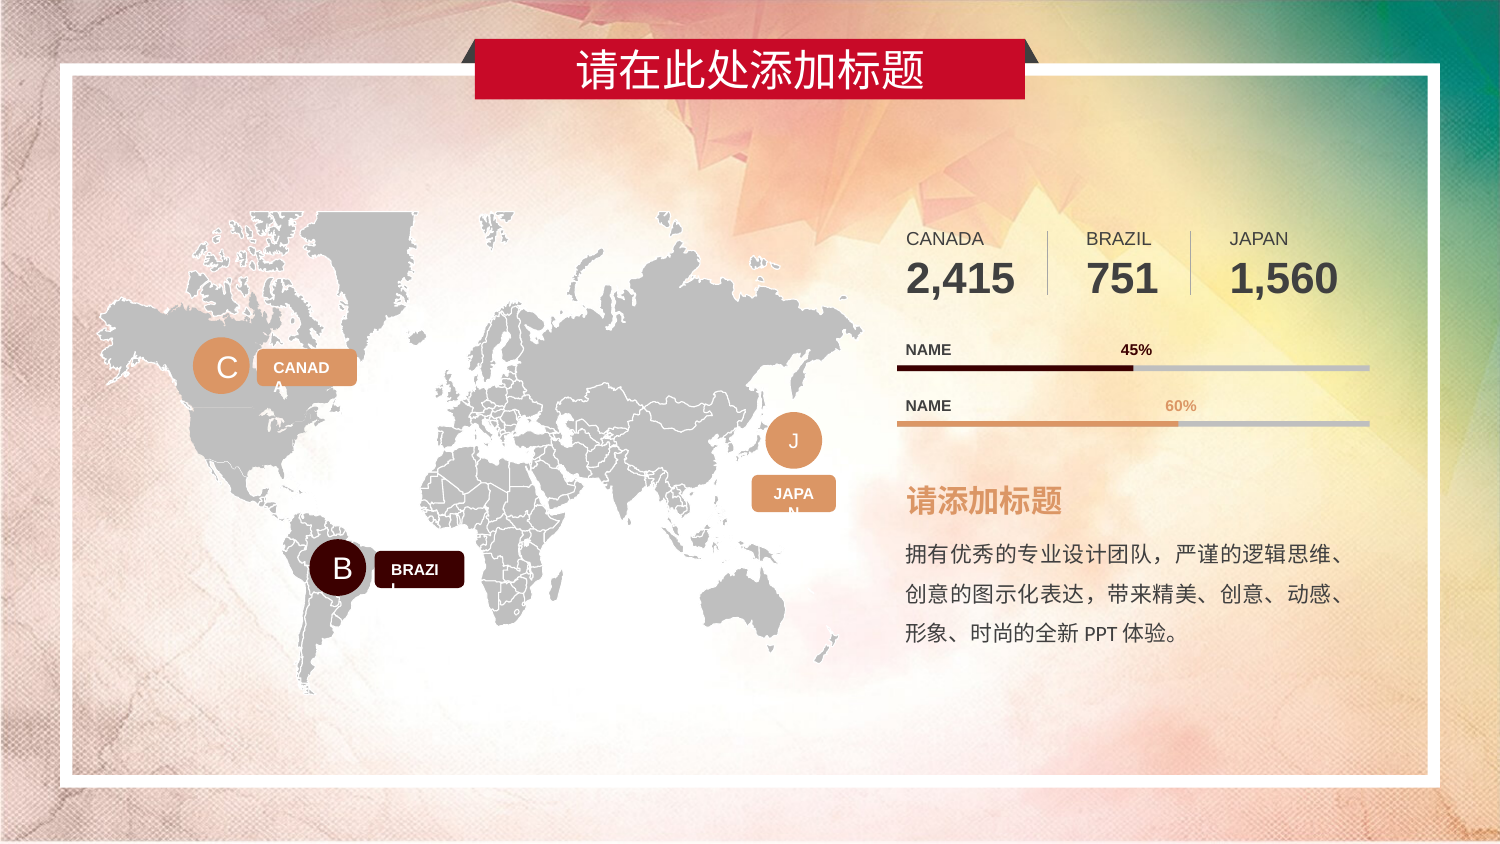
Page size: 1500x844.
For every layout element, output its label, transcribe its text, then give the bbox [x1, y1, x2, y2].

picture [0, 0, 1500, 844]
text_box [459, 38, 474, 65]
text_box 请添加标题 [891, 474, 1078, 527]
text_box NAME [890, 332, 967, 367]
text_box [1026, 38, 1041, 65]
text_box CANADA 2,415 [891, 219, 1031, 310]
text_box [896, 364, 1134, 372]
text_box [59, 62, 1441, 789]
text_box 请在此处添加标题 [474, 38, 1025, 100]
text_box BRAZIL 751 [1071, 219, 1174, 310]
text_box JAPAN 1,560 [1214, 219, 1354, 310]
text_box NAME [890, 388, 967, 422]
text_box [896, 420, 1179, 428]
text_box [96, 211, 865, 696]
text_box 45% [1106, 332, 1168, 367]
text_box 60% [1150, 388, 1212, 422]
text_box [1134, 364, 1371, 372]
text_box 拥有优秀的专业设计团队，严谨的逻辑思维、创意的图示化表达，带来精美、创意、动感、形象、时尚的全新PPT体验。 [890, 520, 1370, 654]
text_box [1179, 420, 1371, 428]
